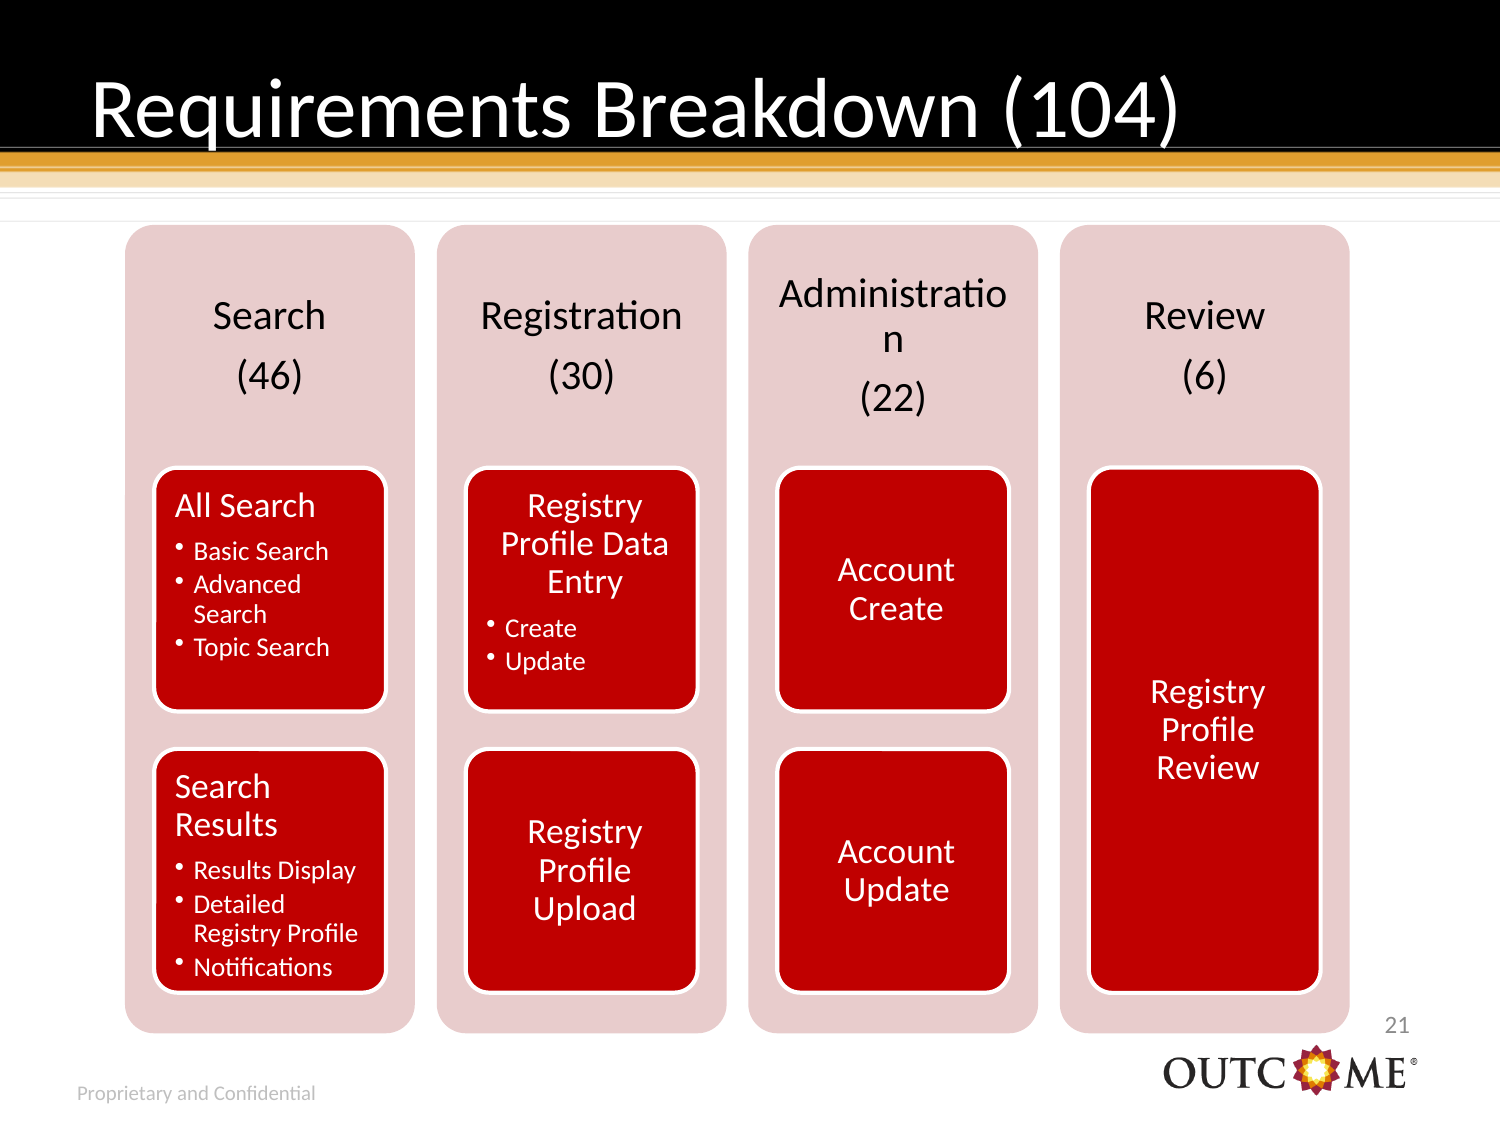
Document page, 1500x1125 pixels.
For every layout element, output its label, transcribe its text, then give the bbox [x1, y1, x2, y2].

title Requirements Breakdown (104) [75, 45, 1425, 163]
slide_number 20 [1074, 999, 1425, 1048]
picture [0, 0, 1500, 223]
picture [1163, 1048, 1418, 1096]
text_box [124, 224, 1351, 1034]
